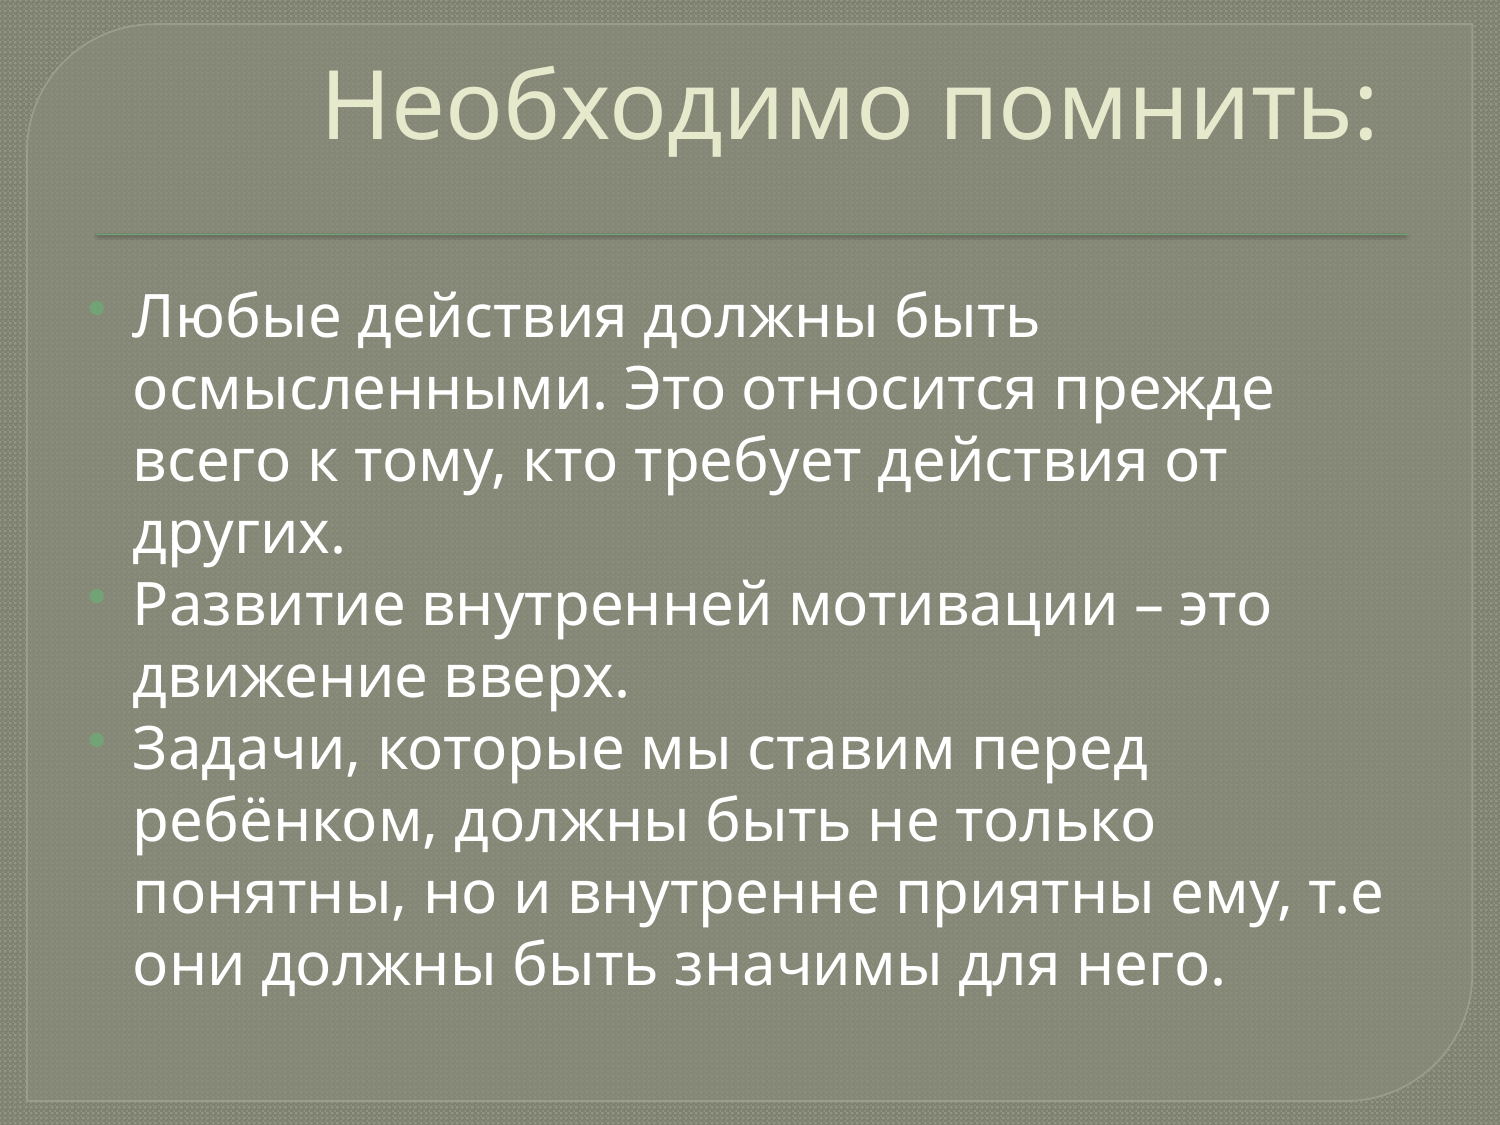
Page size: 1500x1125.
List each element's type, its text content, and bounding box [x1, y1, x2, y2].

list Любые действия должны быть осмысленными. Это относится прежде всего к тому, кто требует действия от других. Развитие внутренней мотивации – это движение вверх. Задачи, которые мы ставим перед ребёнком, должны быть не только понятны, но и внутренне приятны ему, т.е они должны быть значимы для него. [75, 270, 1425, 1013]
title Необходимо помнить: [150, 23, 1395, 270]
